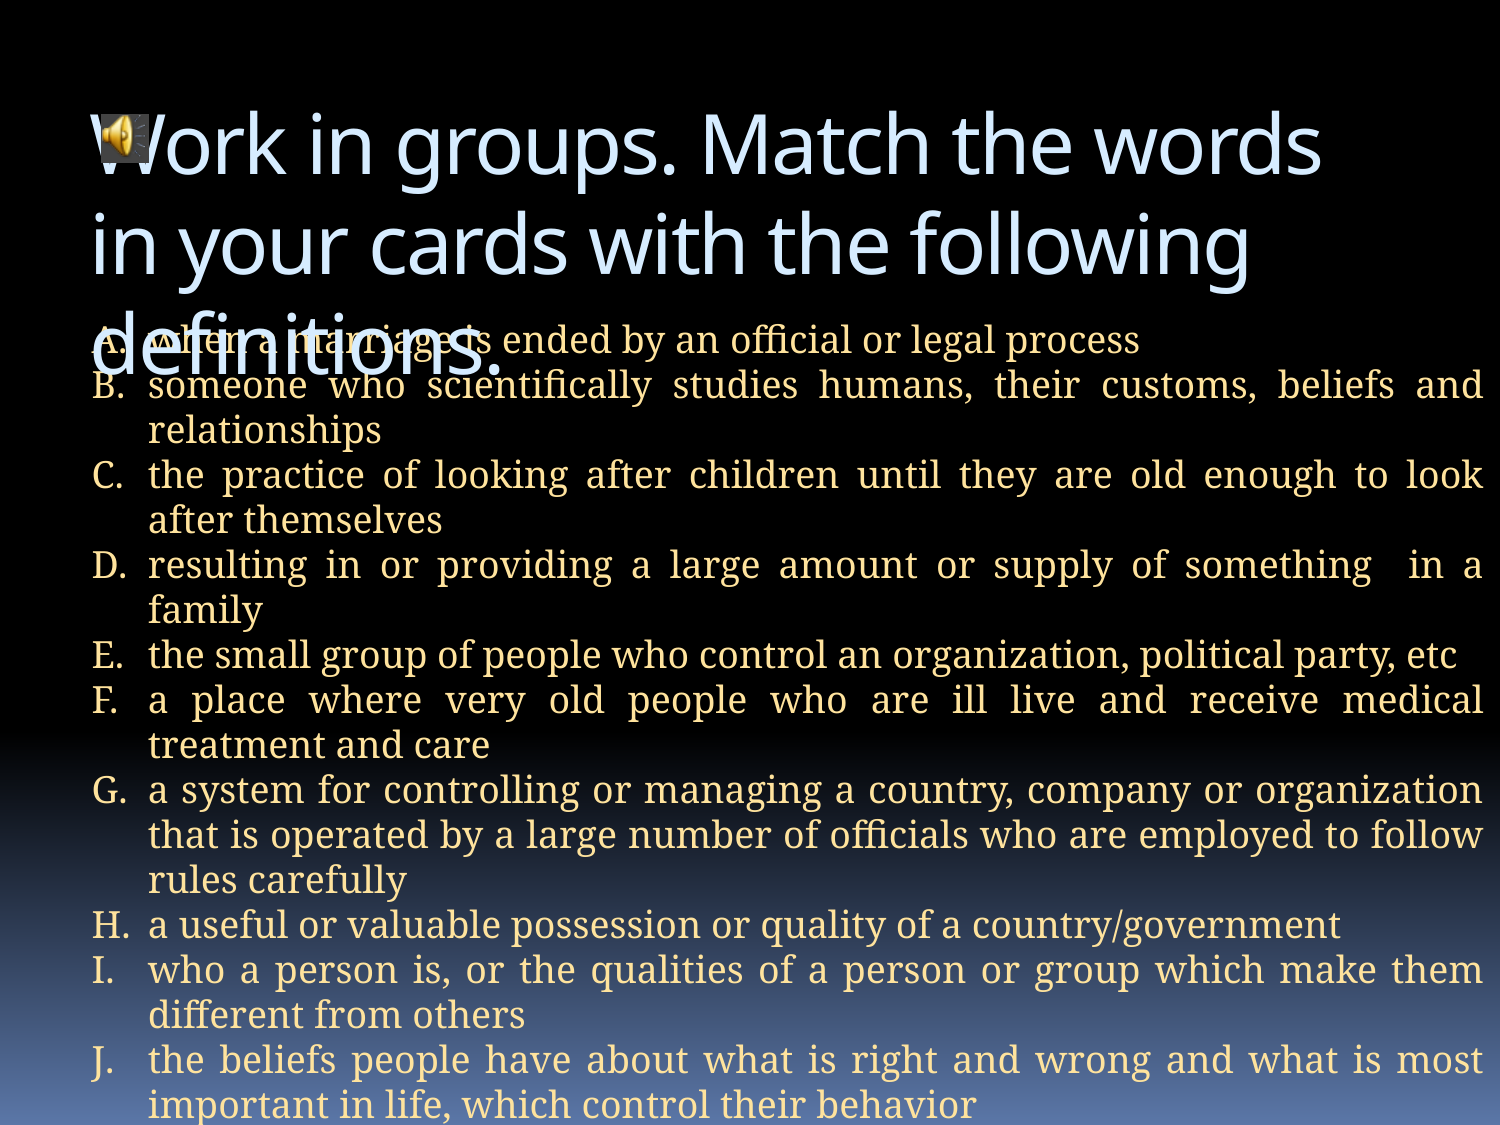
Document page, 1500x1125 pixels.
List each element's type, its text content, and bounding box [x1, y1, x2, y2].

picture [99, 113, 151, 164]
title Work in groups. Match the words in your cards with the following definitions. [75, 83, 1425, 234]
text_box when a marriage is ended by an official or legal process someone who scientifically studies humans, their customs, beliefs and relationships the practice of looking after children until they are old enough to look after themselves resulting in or providing a large amount or supply of something in a family the small group of people who control an organization, political party, etc a place where very old people who are ill live and receive medical treatment and care a system for controlling or managing a country, company or organization that is operated by a large number of officials who are employed to follow rules carefully a useful or valuable possession or quality of a country/government who a person is, or the qualities of a person or group which make them different from others the beliefs people have about what is right and wrong and what is most important in life, which control their behavior [76, 309, 1500, 1125]
